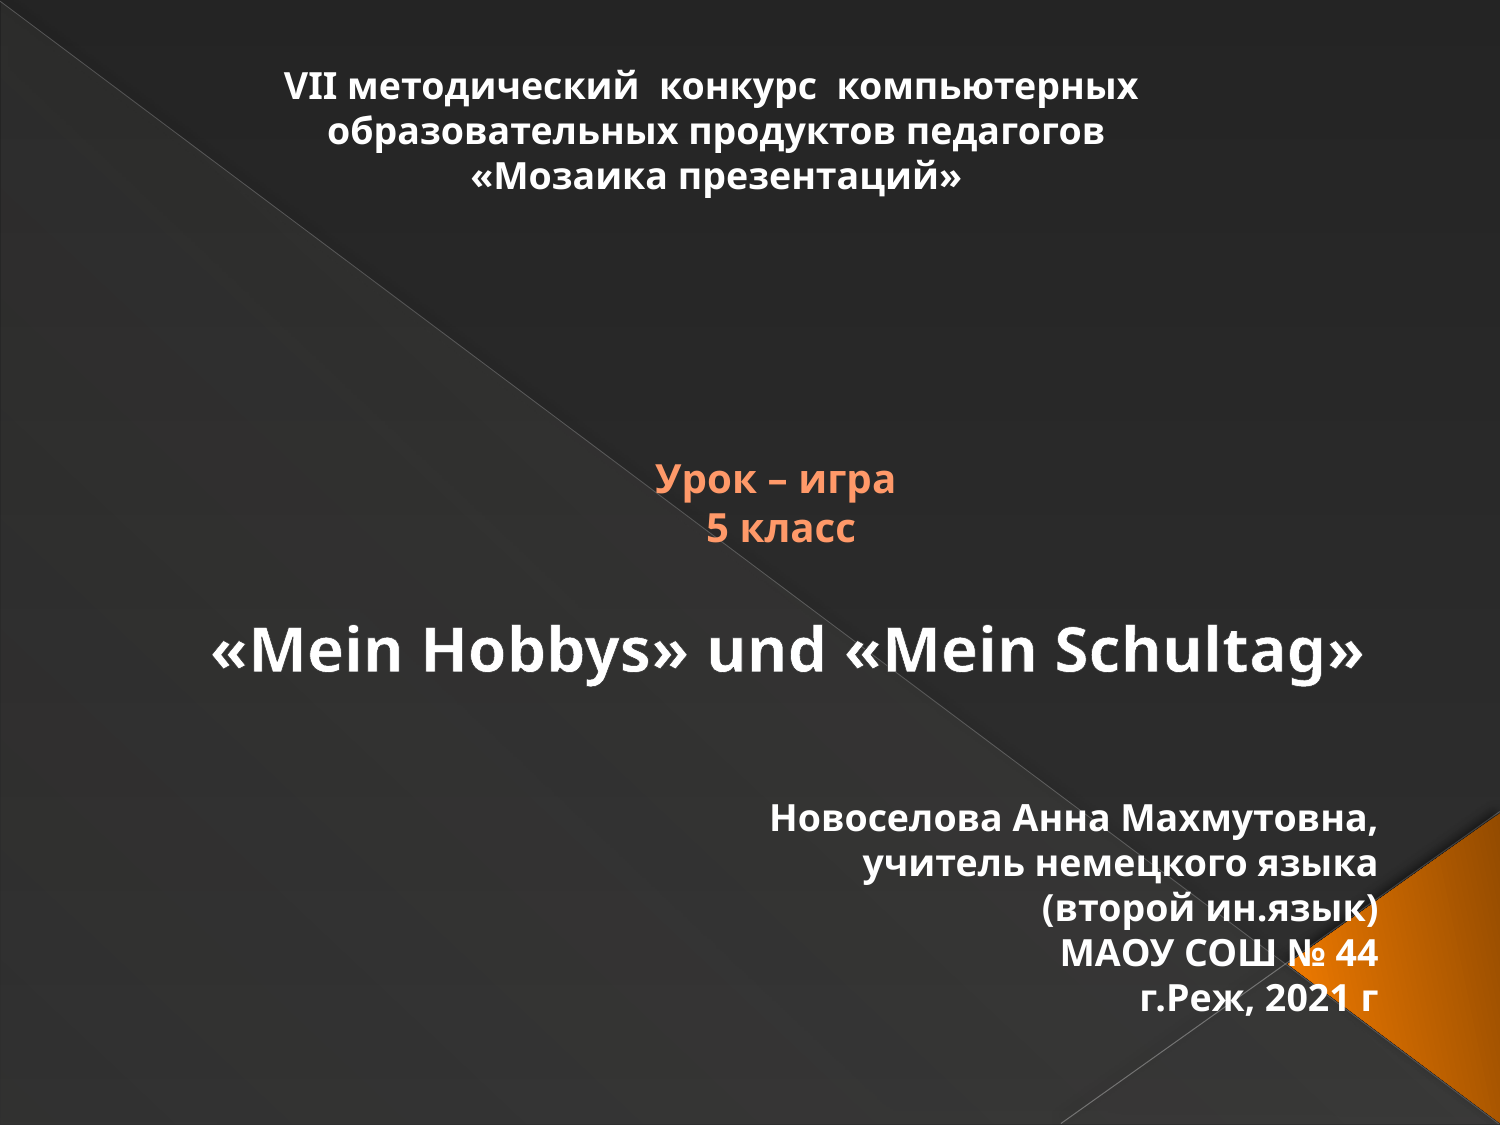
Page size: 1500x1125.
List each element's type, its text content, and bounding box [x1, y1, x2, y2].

title Урок – игра 5 класс [100, 444, 1423, 558]
text_box VII методический конкурс компьютерных образовательных продуктов педагогов «Мозаика презентаций» [0, 54, 1424, 205]
subtitle «Mein Hobbys» und «Mein Schultag» [194, 527, 1471, 858]
text_box Новоселова Анна Махмутовна, учитель немецкого языка (второй ин.язык) МАОУ СОШ № 44 г.Реж, 2021 г [643, 786, 1394, 1027]
